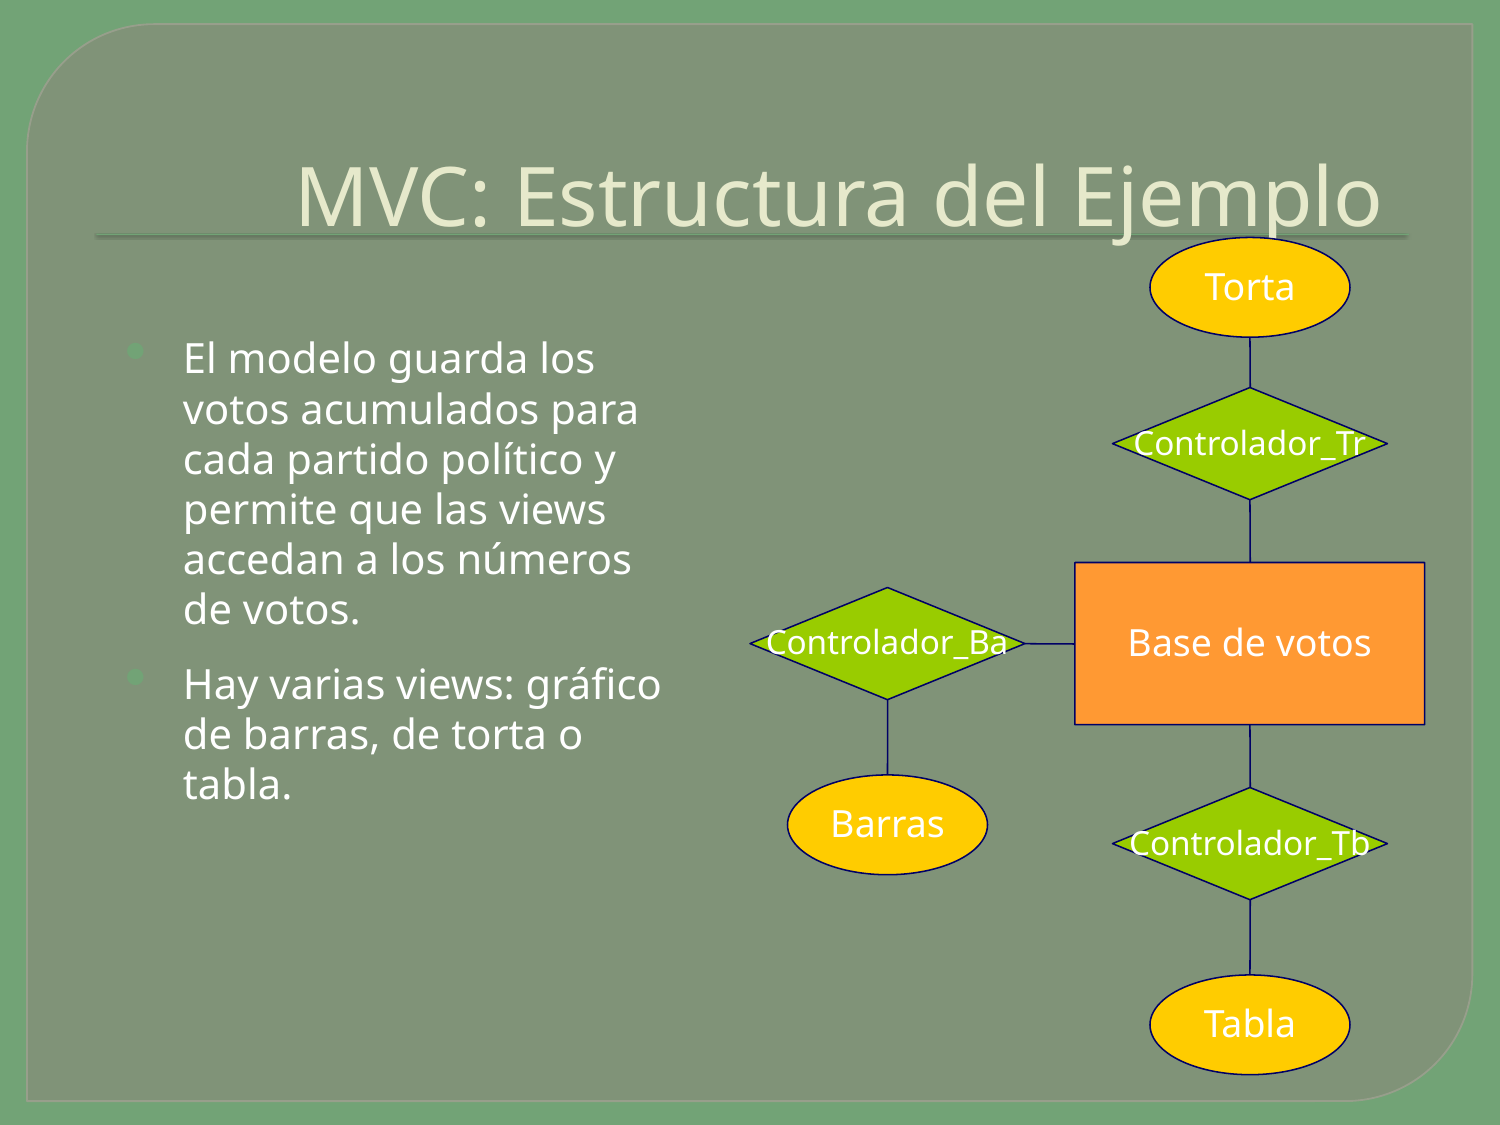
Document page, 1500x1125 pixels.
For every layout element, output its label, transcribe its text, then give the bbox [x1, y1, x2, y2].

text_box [1074, 562, 1425, 725]
list El modelo guarda los votos acumulados para cada partido político y permite que las views accedan a los números de votos. Hay varias views: gráfico de barras, de torta o tabla. [112, 324, 700, 1001]
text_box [749, 587, 1025, 700]
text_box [1112, 387, 1388, 500]
title MVC: Estructura del Ejemplo [125, 62, 1400, 250]
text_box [1112, 787, 1388, 900]
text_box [787, 774, 988, 875]
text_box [1149, 237, 1350, 338]
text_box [1149, 974, 1350, 1075]
